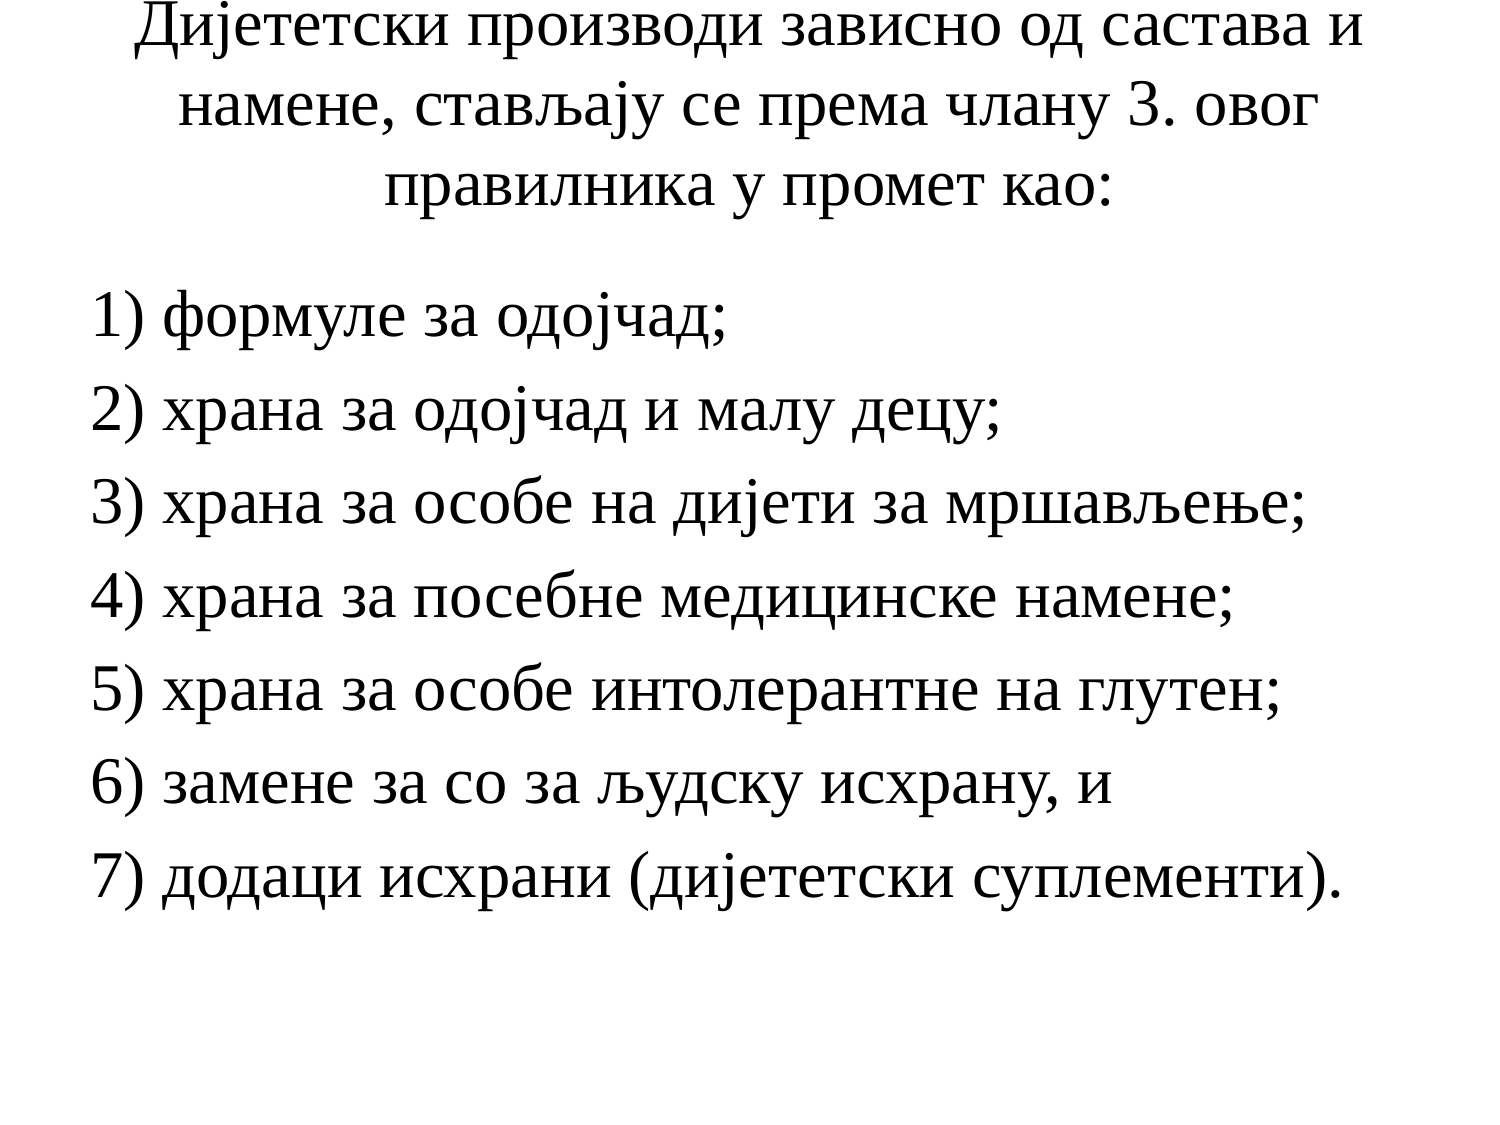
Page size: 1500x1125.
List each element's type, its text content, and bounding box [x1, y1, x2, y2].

list 1) формуле за одојчад; 2) храна за одојчад и малу децу; 3) храна за особе на дијети за мршављење; 4) храна за посебне медицинске намене; 5) храна за особе интолерантне на глутен; 6) замене за со за људску исхрану, и 7) додаци исхрани (дијететски суплементи). [75, 262, 1425, 1005]
title Дијететски производи зависно од састава и намене, стављају се према члану 3. овог правилника у промет као: [75, 45, 1425, 233]
